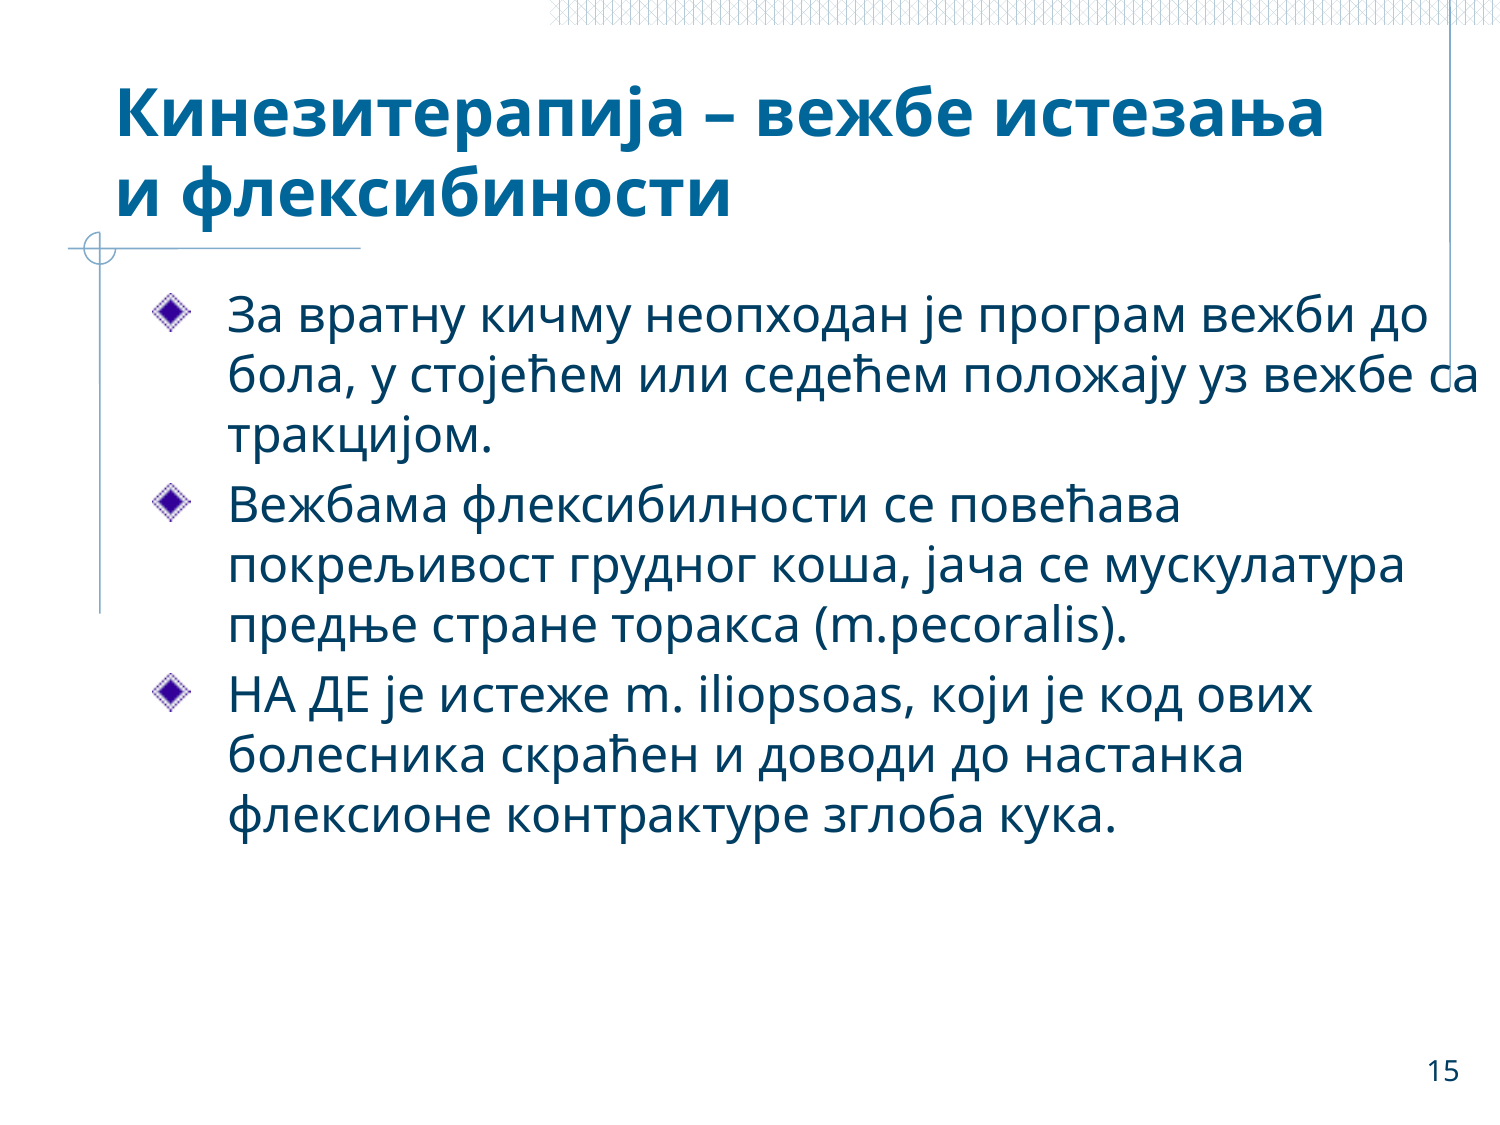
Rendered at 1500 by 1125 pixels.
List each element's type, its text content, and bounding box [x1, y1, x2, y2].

list За вратну кичму неопходан је програм вежби до бола, у стојећем или седећем положају уз вежбе са тракцијом. Вежбама флексибилности се повећава покрељивост грудног коша, јача се мускулатура предње стране торакса (m.pecoralis). НА ДЕ је истеже m. iliopsoas, који је код ових болесника скраћен и доводи до настанка флексионе контрактуре зглоба кука. [137, 274, 1500, 951]
slide_number 15 [1162, 1025, 1475, 1100]
picture [152, 293, 191, 332]
picture [152, 673, 191, 712]
picture [152, 483, 191, 522]
title Кинезитерапија – вежбе истезања и флексибиности [99, 49, 1376, 238]
